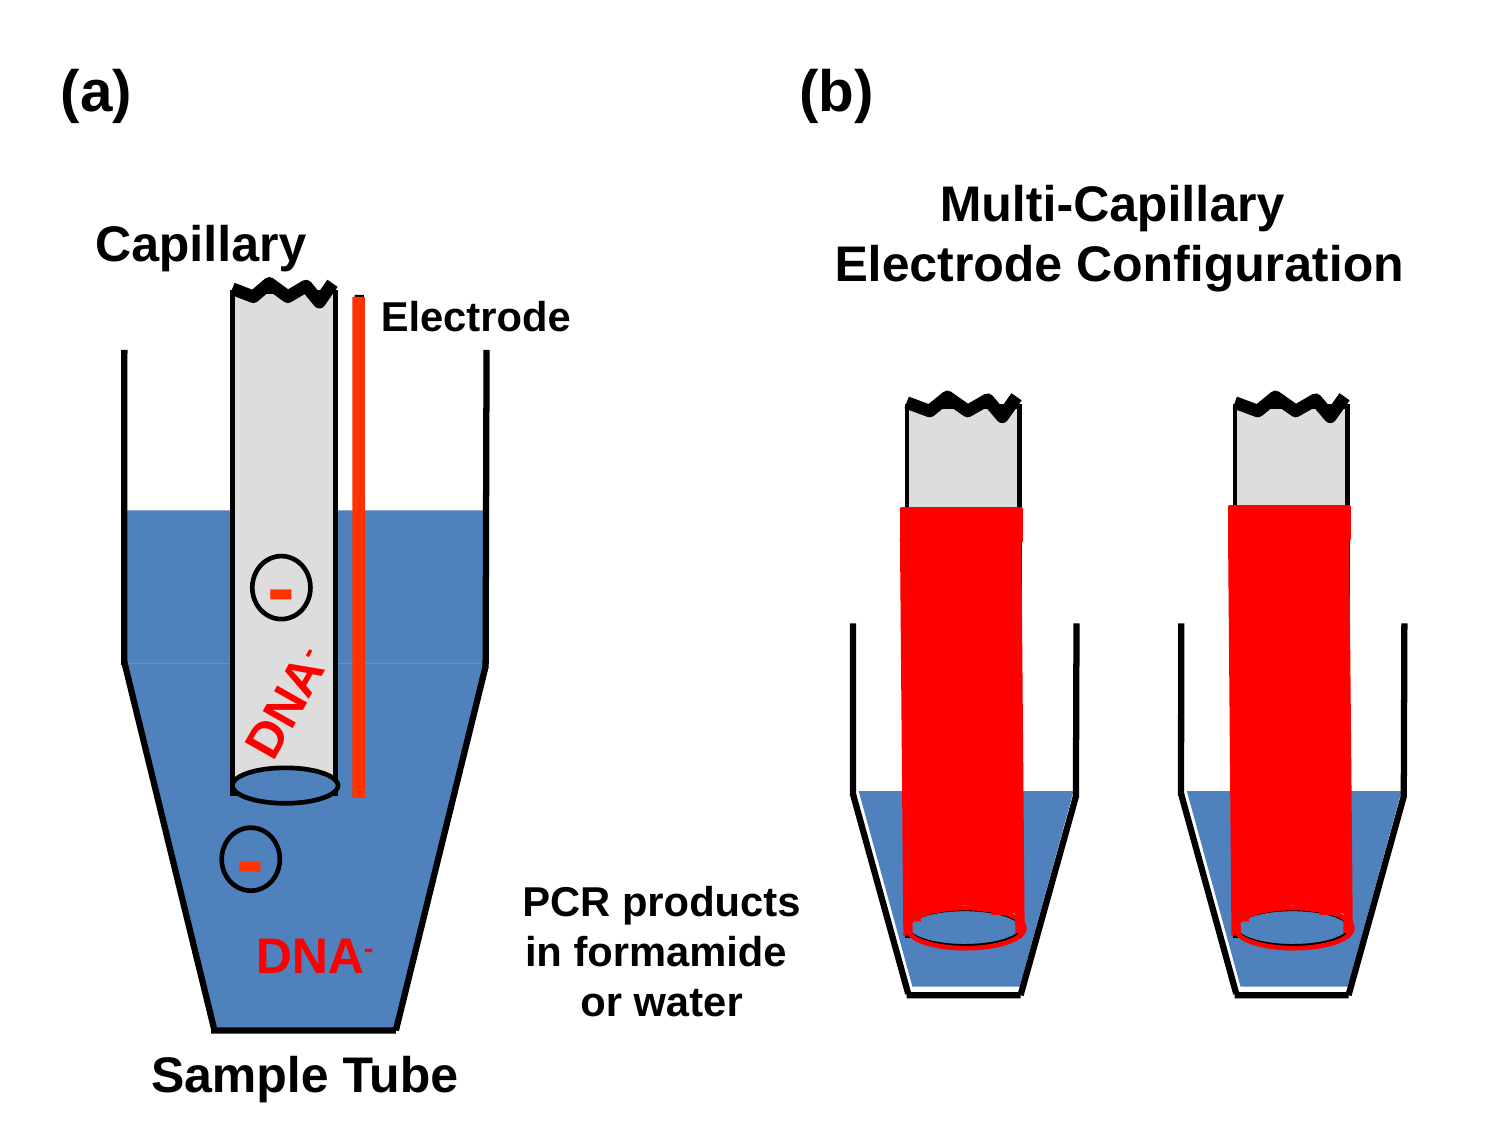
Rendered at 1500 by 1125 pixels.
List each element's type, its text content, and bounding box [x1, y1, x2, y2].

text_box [56, 203, 614, 1108]
text_box PCR products in formamide or water [618, 867, 835, 1033]
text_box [852, 396, 1077, 996]
text_box (b) [784, 45, 889, 130]
text_box Multi-Capillary Electrode Configuration [809, 164, 1430, 299]
text_box (a) [45, 45, 148, 130]
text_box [1180, 396, 1405, 996]
